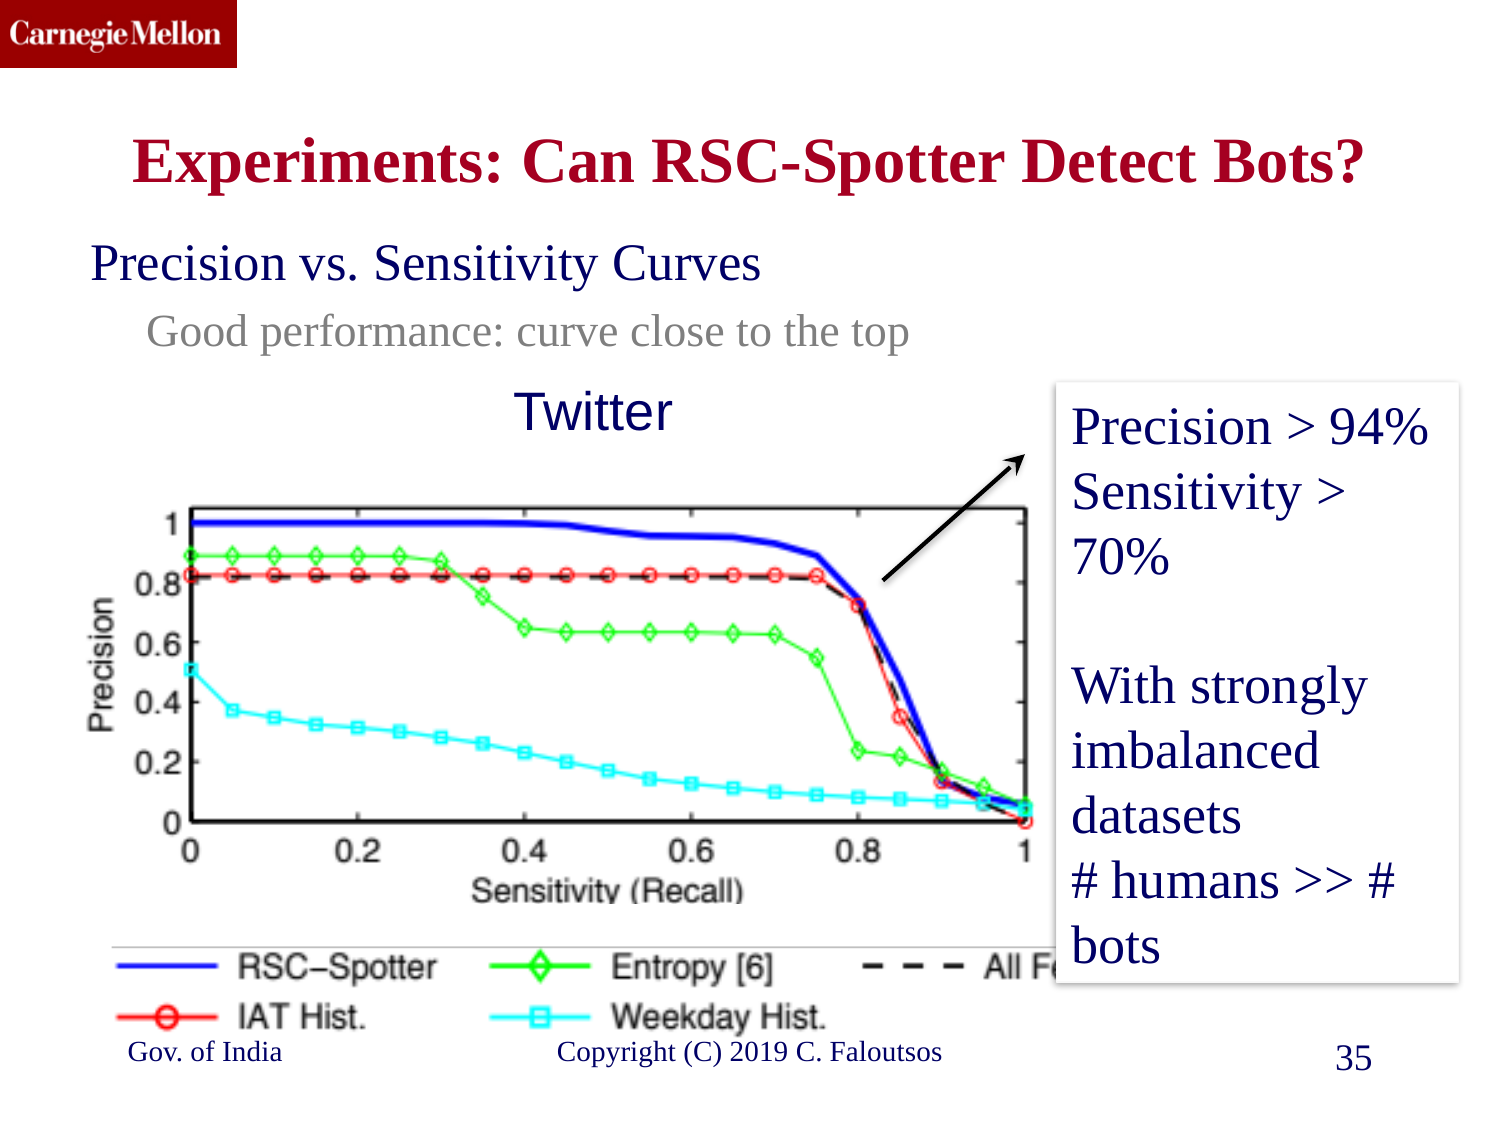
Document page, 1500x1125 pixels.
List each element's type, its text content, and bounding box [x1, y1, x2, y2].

text_box Twitter [441, 368, 745, 449]
slide_number 35 [1074, 1024, 1388, 1101]
text_box Precision > 94% Sensitivity > 70% With strongly imbalanced datasets # humans >> # bots [1056, 382, 1459, 983]
list Precision vs. Sensitivity Curves Good performance: curve close to the top [74, 220, 1426, 365]
slide_number Gov. of India [112, 1052, 426, 1101]
picture [111, 935, 1179, 1043]
picture [0, 0, 237, 68]
picture [74, 493, 1047, 904]
footer Copyright (C) 2019 C. Faloutsos [512, 1052, 988, 1101]
title Experiments: Can RSC-Spotter Detect Bots? [112, 99, 1388, 213]
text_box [882, 453, 1026, 581]
